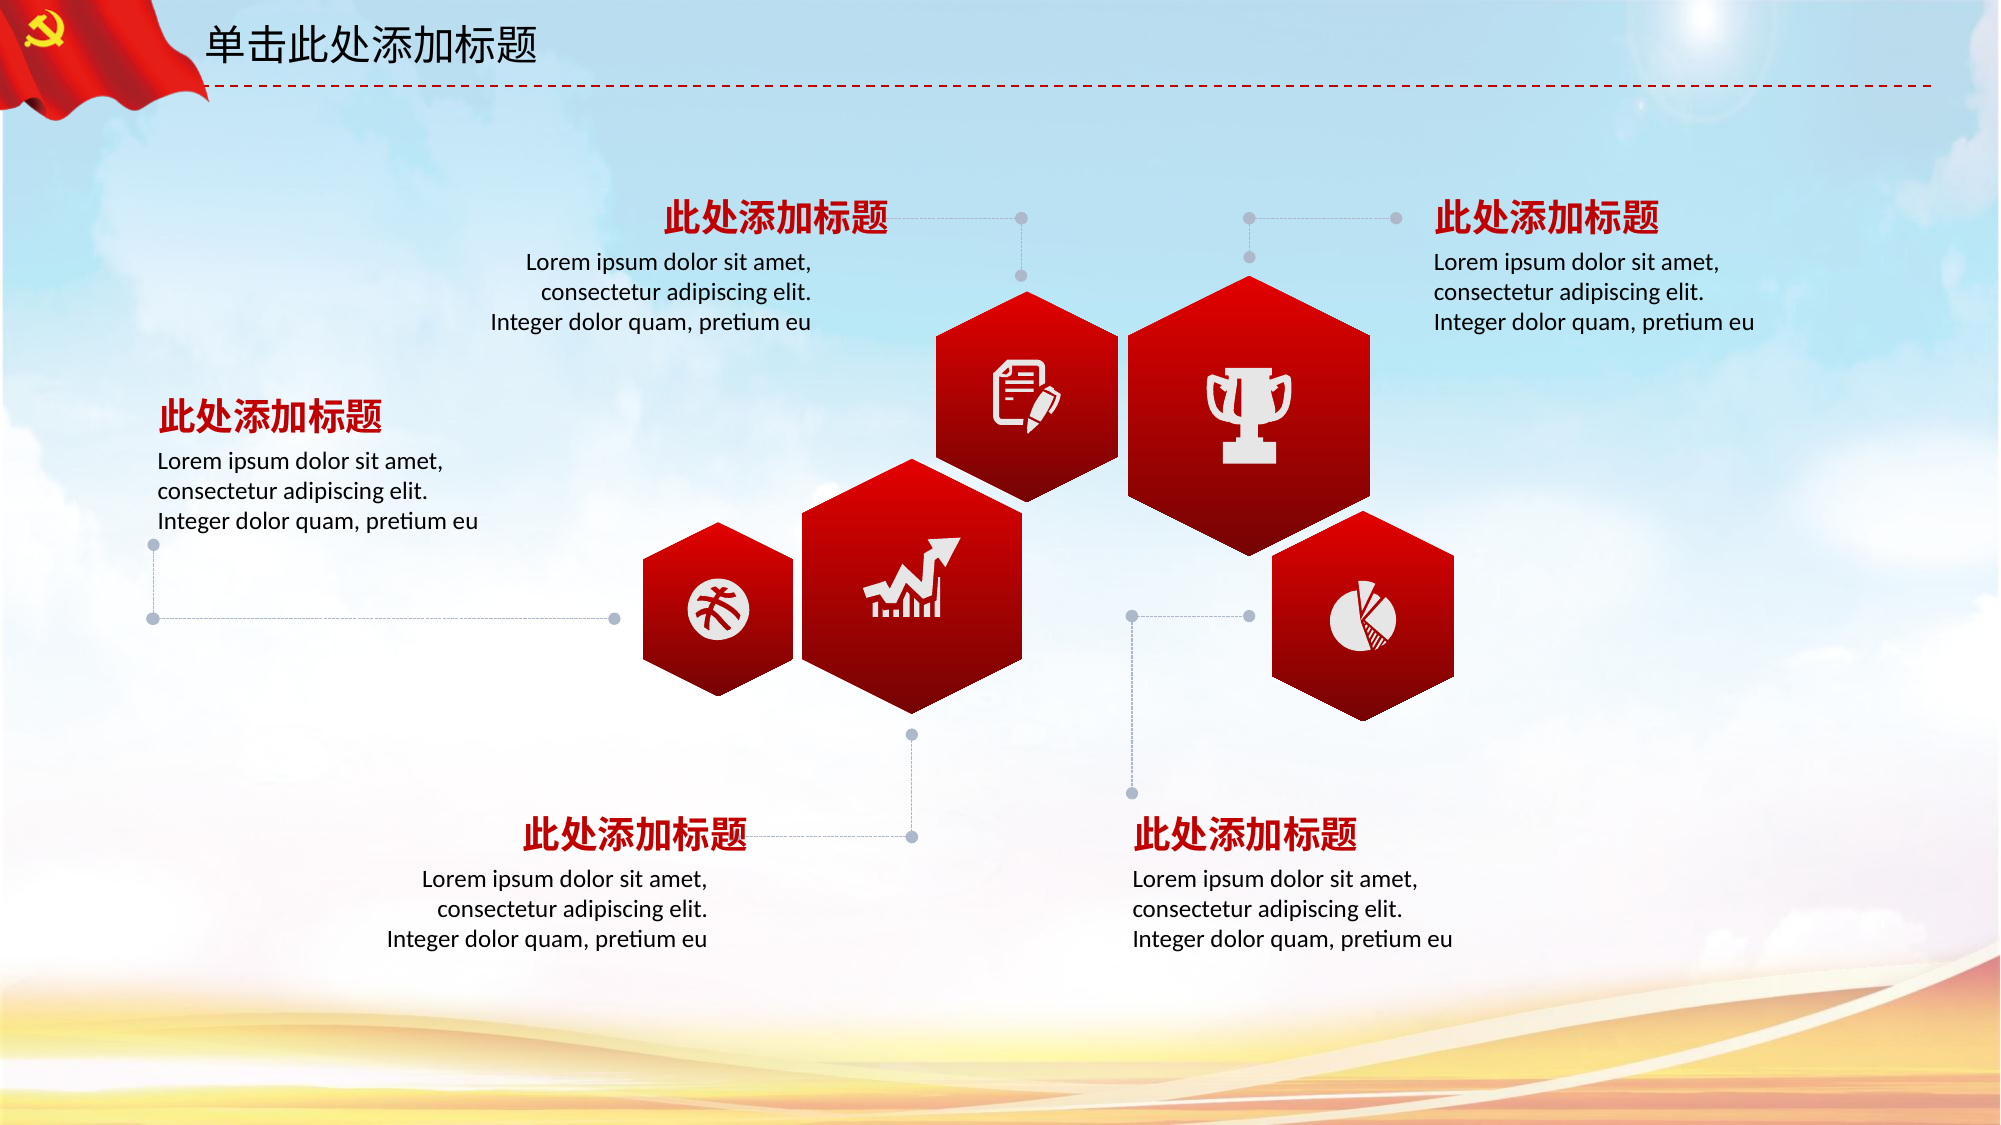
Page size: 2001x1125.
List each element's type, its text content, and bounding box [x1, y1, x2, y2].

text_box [1117, 803, 1490, 962]
picture [0, 0, 2001, 1125]
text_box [1249, 218, 1397, 258]
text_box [802, 458, 1022, 714]
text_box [152, 544, 615, 619]
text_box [1128, 275, 1370, 556]
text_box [142, 385, 516, 543]
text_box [454, 187, 905, 345]
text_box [1419, 187, 1792, 345]
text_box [1272, 510, 1454, 722]
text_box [350, 803, 764, 962]
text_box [771, 697, 875, 875]
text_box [905, 218, 1022, 276]
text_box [643, 522, 794, 697]
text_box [936, 291, 1118, 502]
title 单击此处添加标题 [222, 7, 583, 86]
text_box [1131, 616, 1250, 794]
